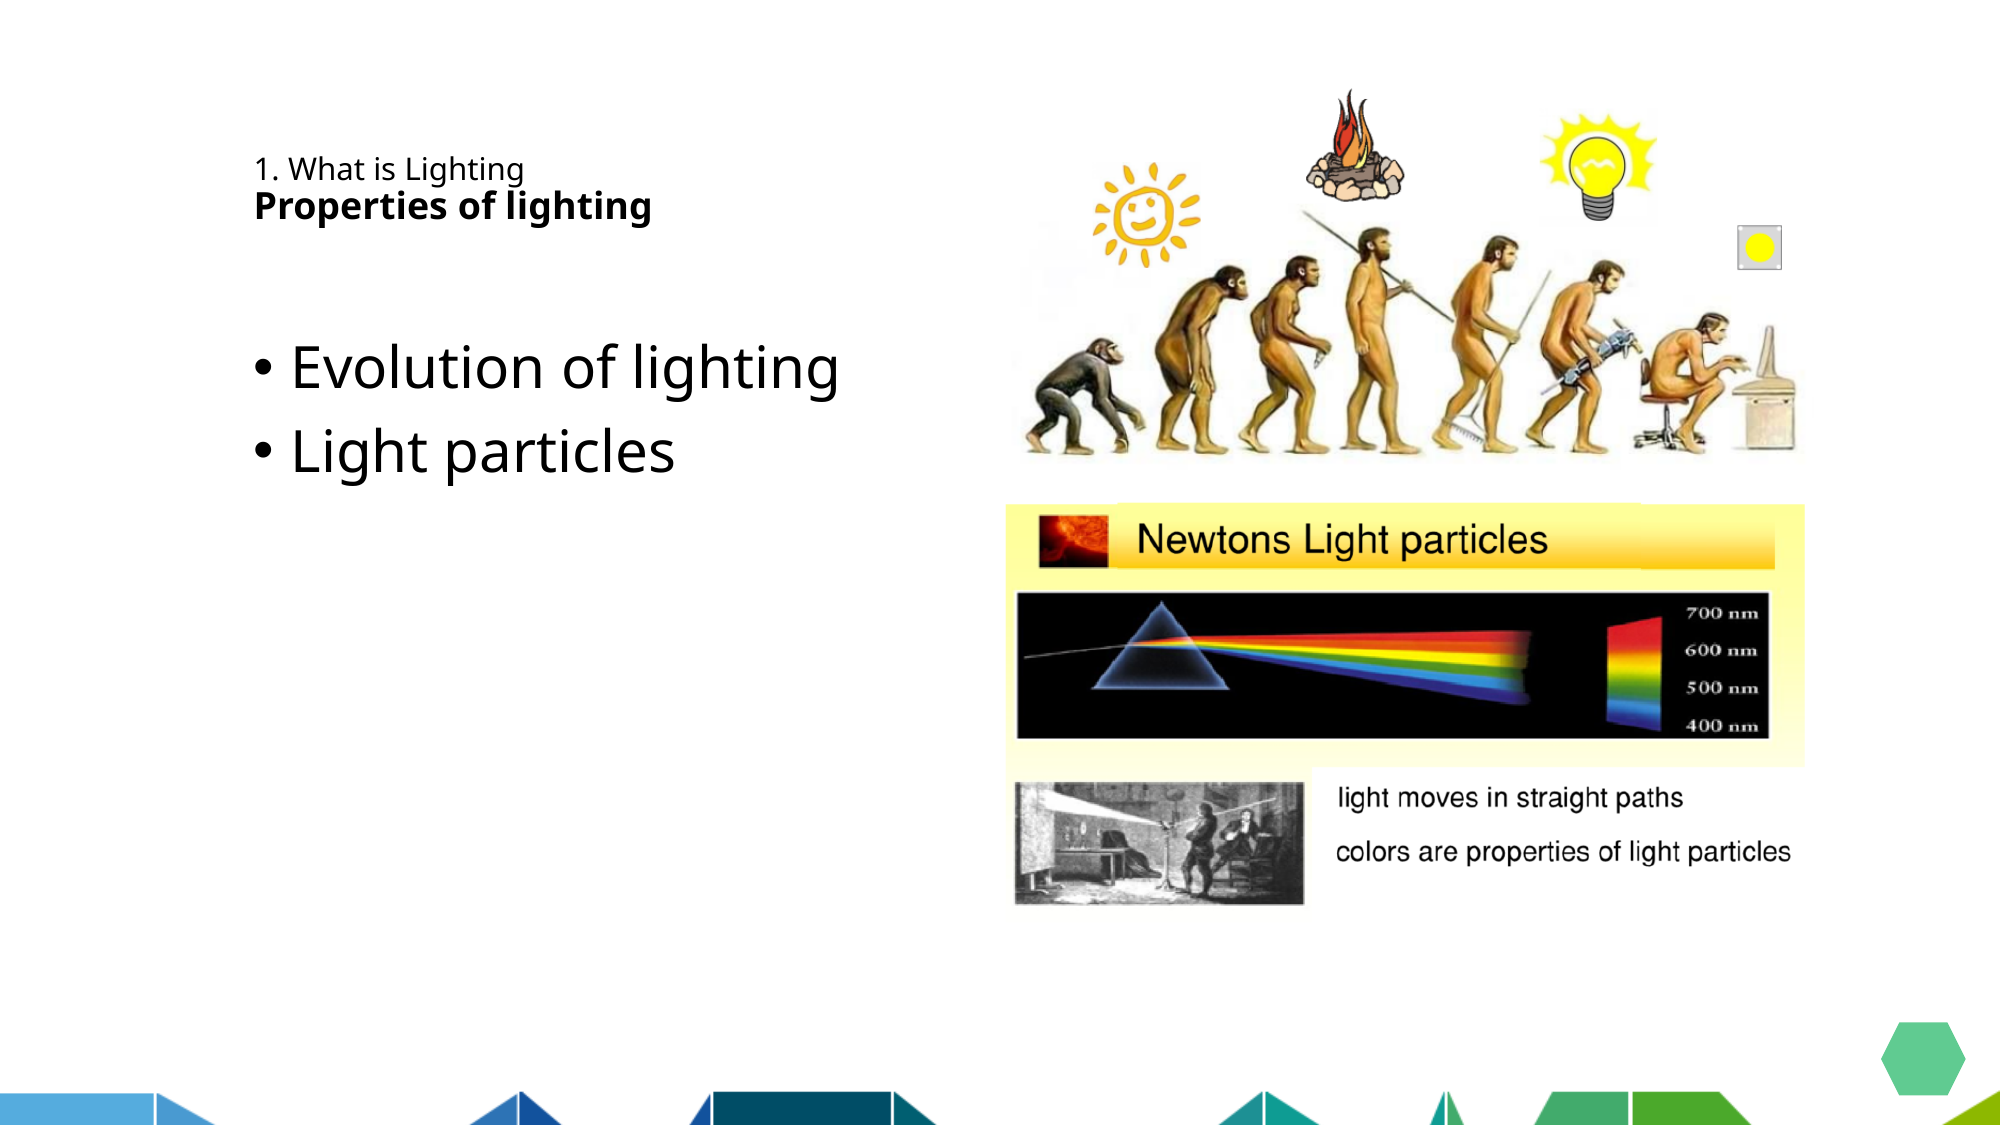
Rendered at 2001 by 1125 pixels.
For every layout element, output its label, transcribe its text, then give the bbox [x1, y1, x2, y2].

picture [0, 1086, 2000, 1125]
list Evolution of lighting Light particles [238, 330, 923, 897]
picture [999, 497, 1814, 942]
title 1. What is Lighting Properties of lighting [238, 131, 924, 305]
picture [999, 52, 1814, 470]
